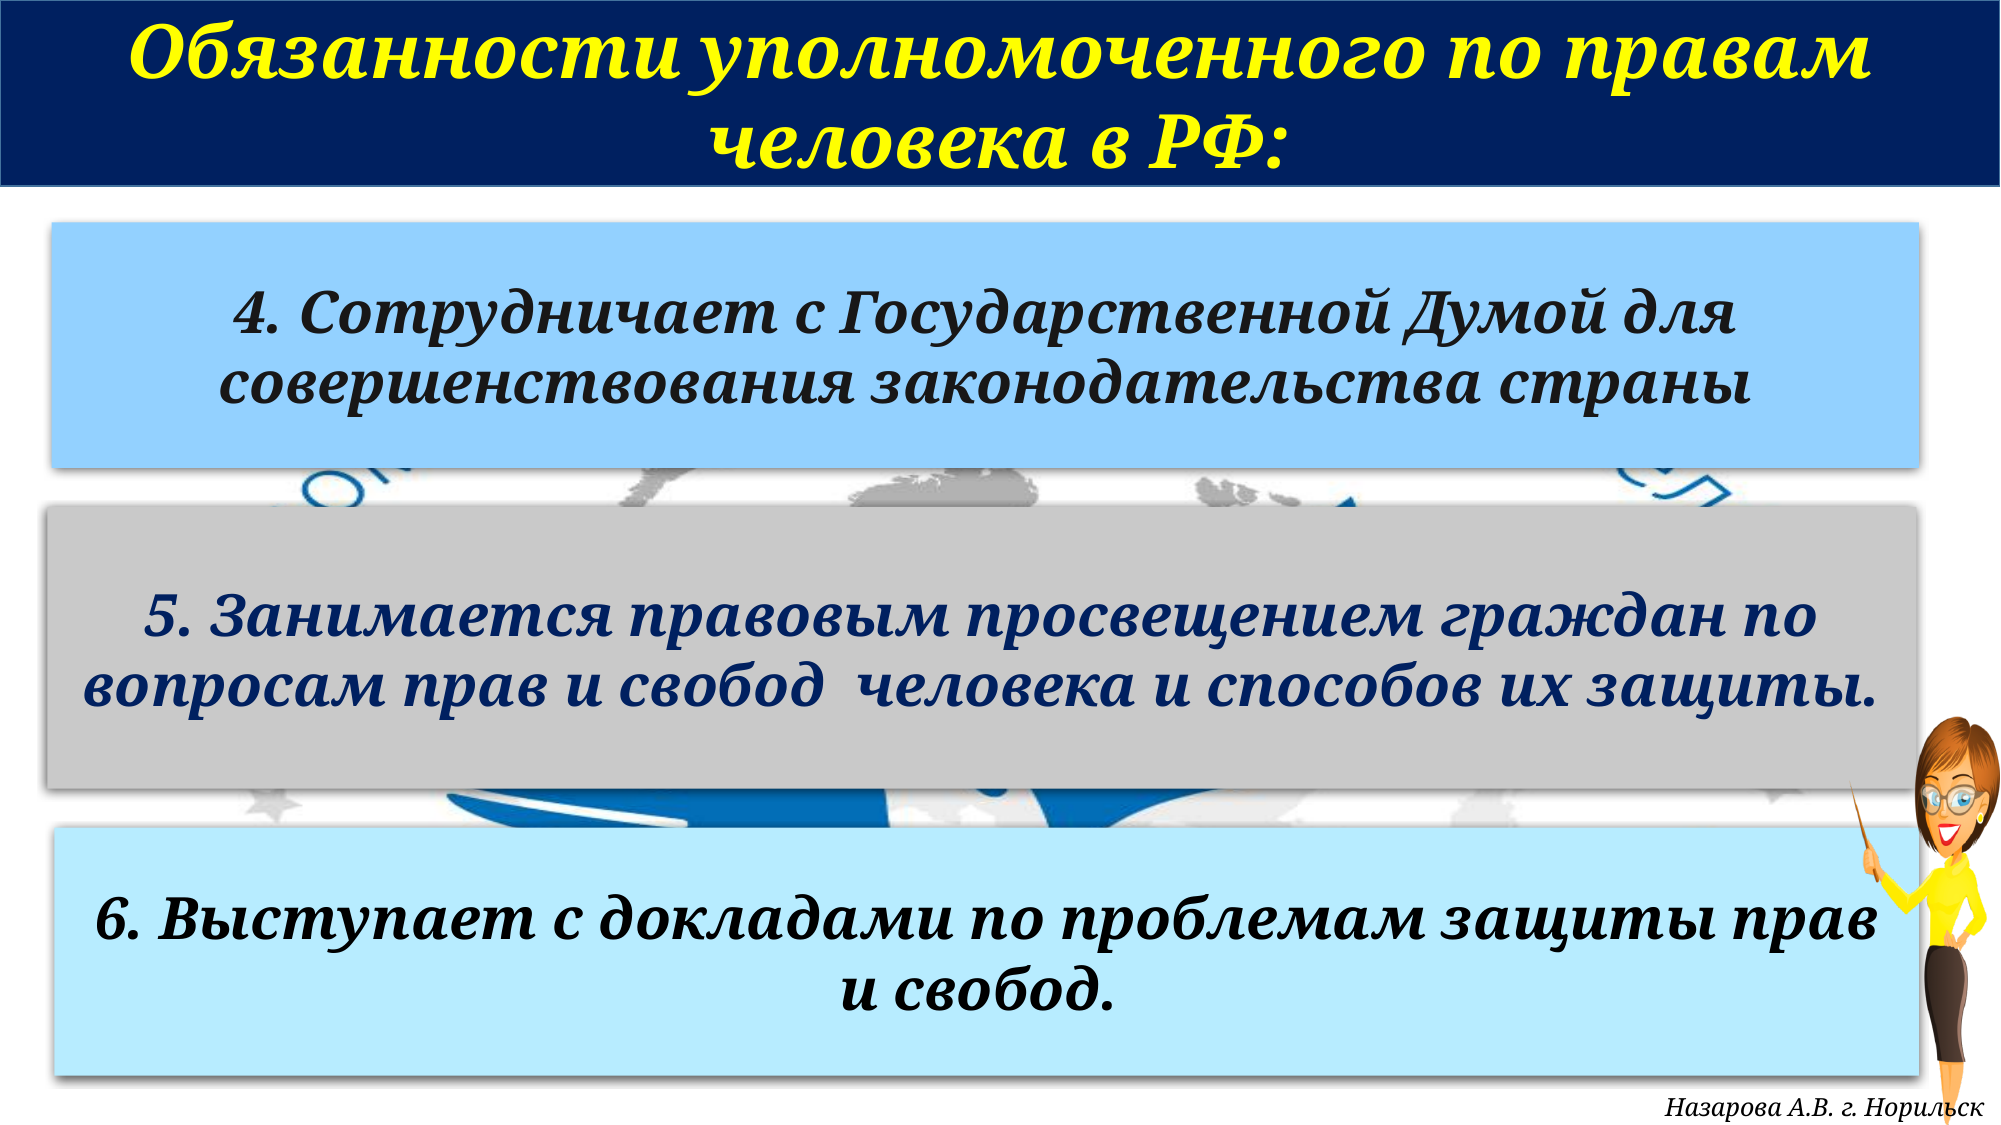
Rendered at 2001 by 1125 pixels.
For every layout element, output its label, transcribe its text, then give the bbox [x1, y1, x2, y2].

text_box Обязанности уполномоченного по правам человека в РФ: [0, 0, 2000, 116]
picture [0, 116, 2000, 1125]
